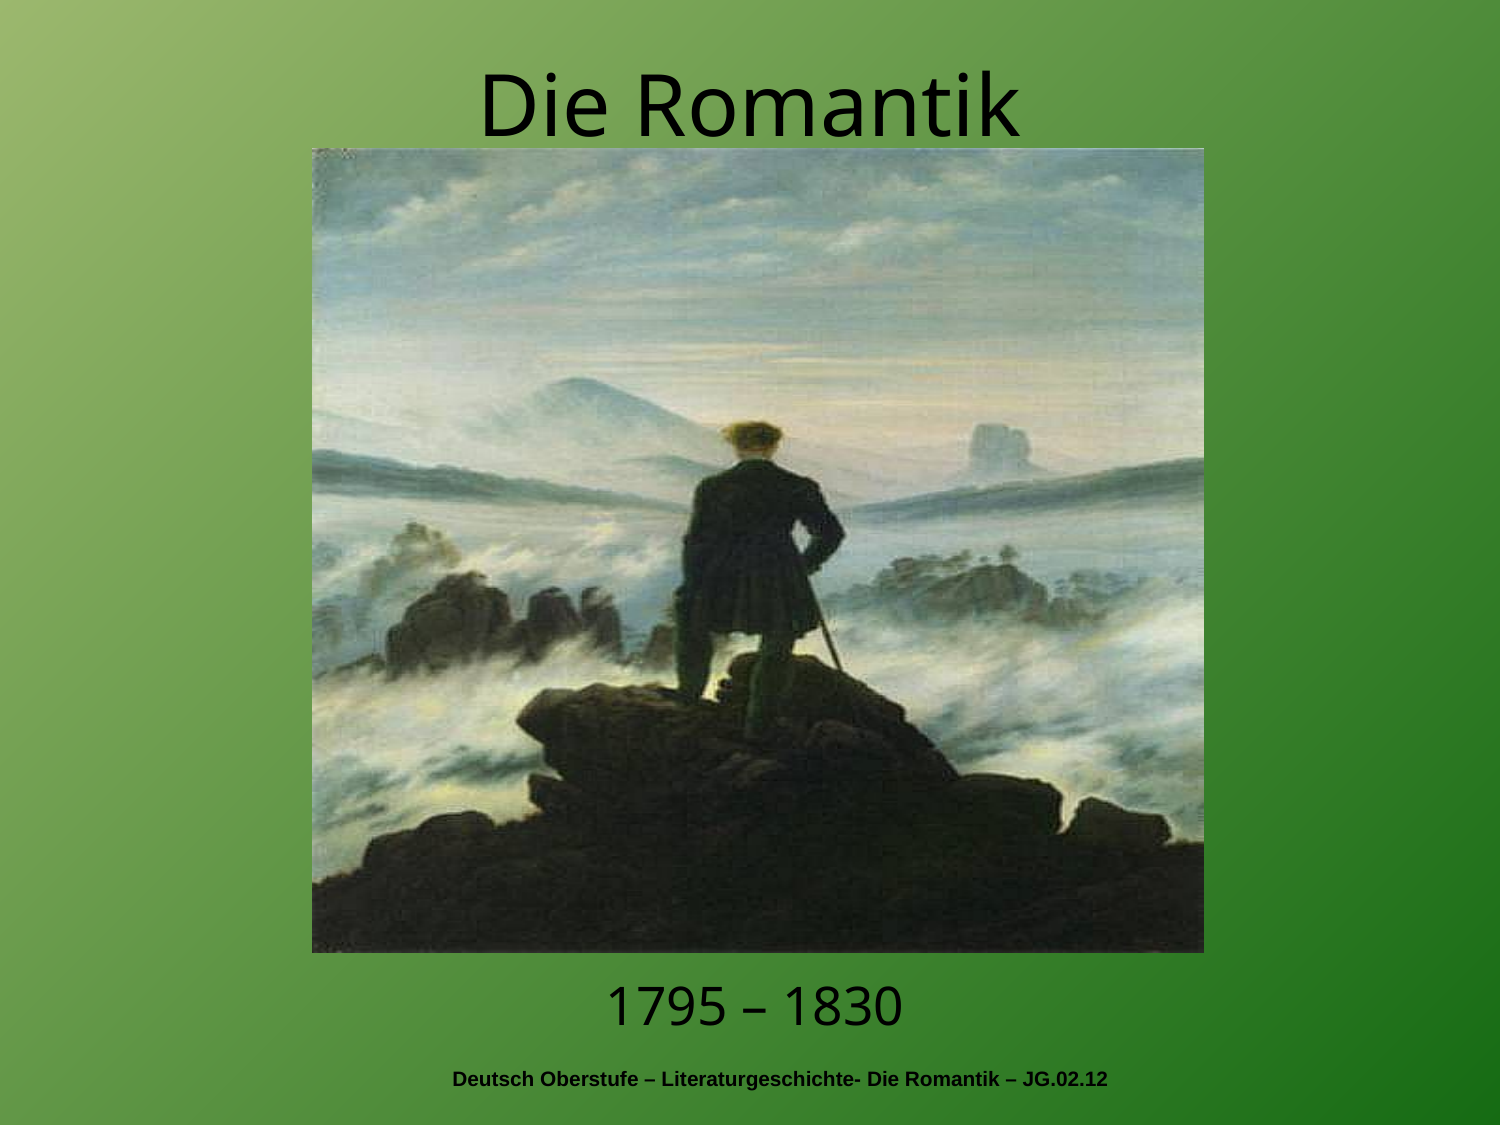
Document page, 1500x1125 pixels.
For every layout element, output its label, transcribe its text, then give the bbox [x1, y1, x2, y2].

title Die Romantik [112, 42, 1388, 162]
subtitle 1795 – 1830 [230, 964, 1281, 1044]
picture [312, 148, 1204, 953]
text_box Deutsch Oberstufe – Literaturgeschichte- Die Romantik – JG.02.12 [255, 1058, 1306, 1125]
